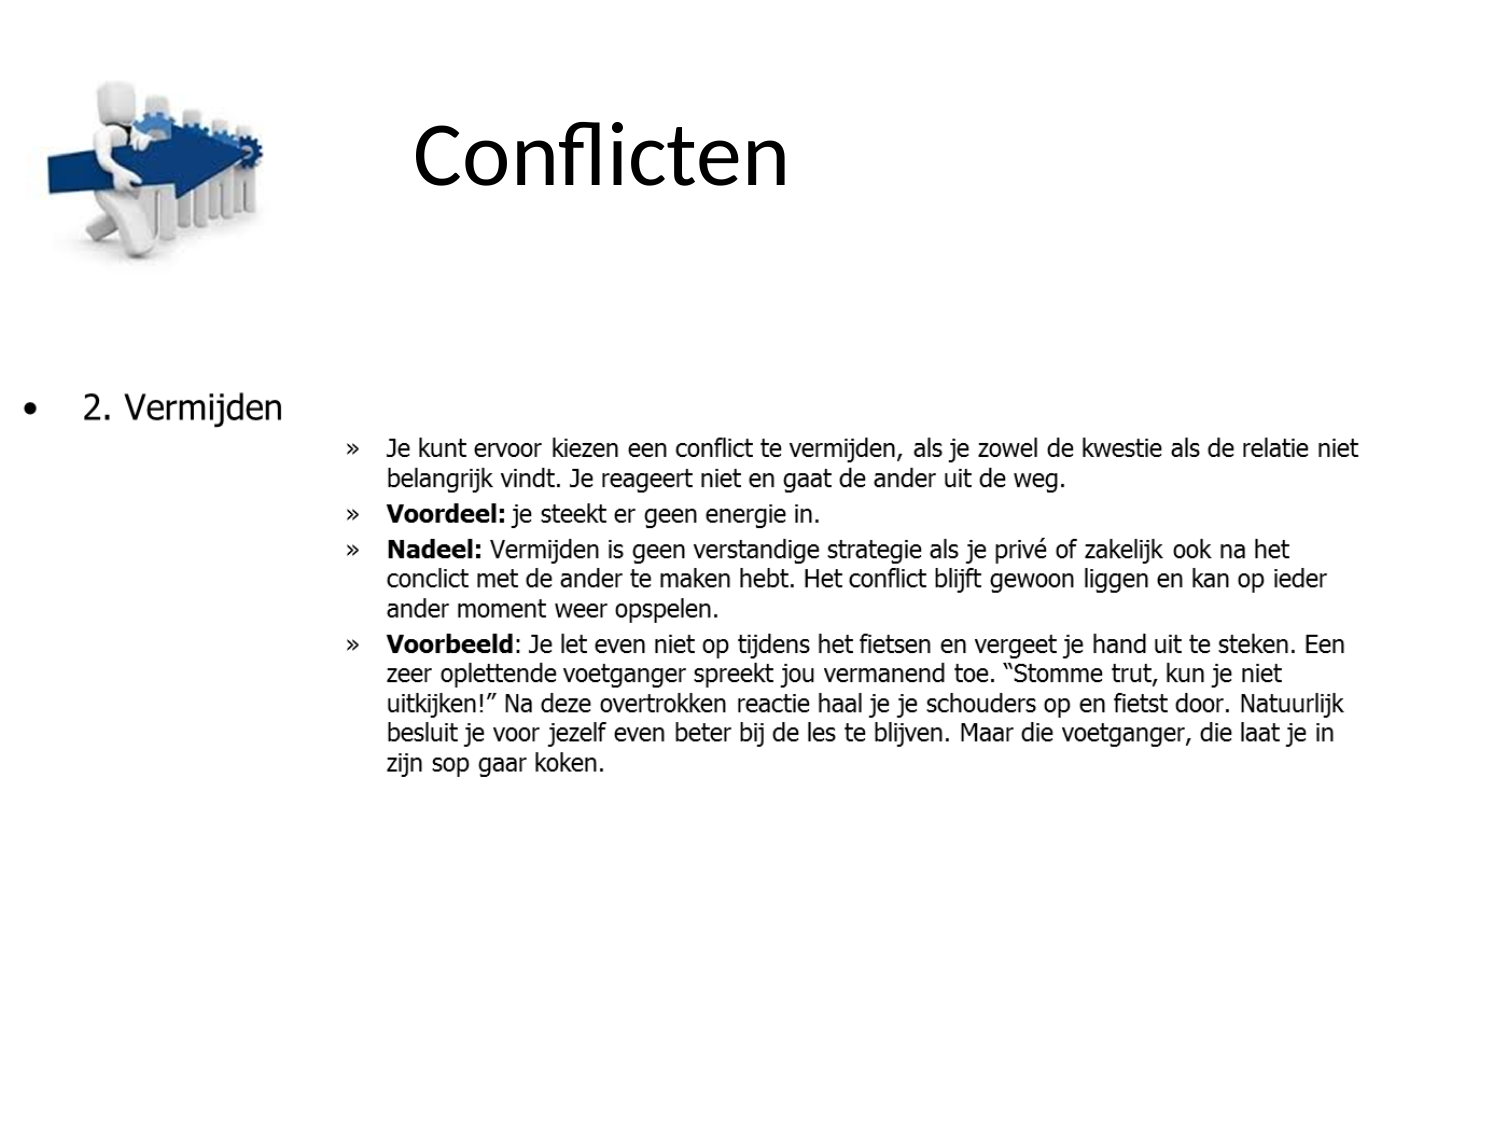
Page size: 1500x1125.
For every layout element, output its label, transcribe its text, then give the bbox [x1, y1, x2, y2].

title Conflicten [289, 54, 916, 244]
picture [0, 67, 310, 282]
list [0, 373, 1381, 1000]
